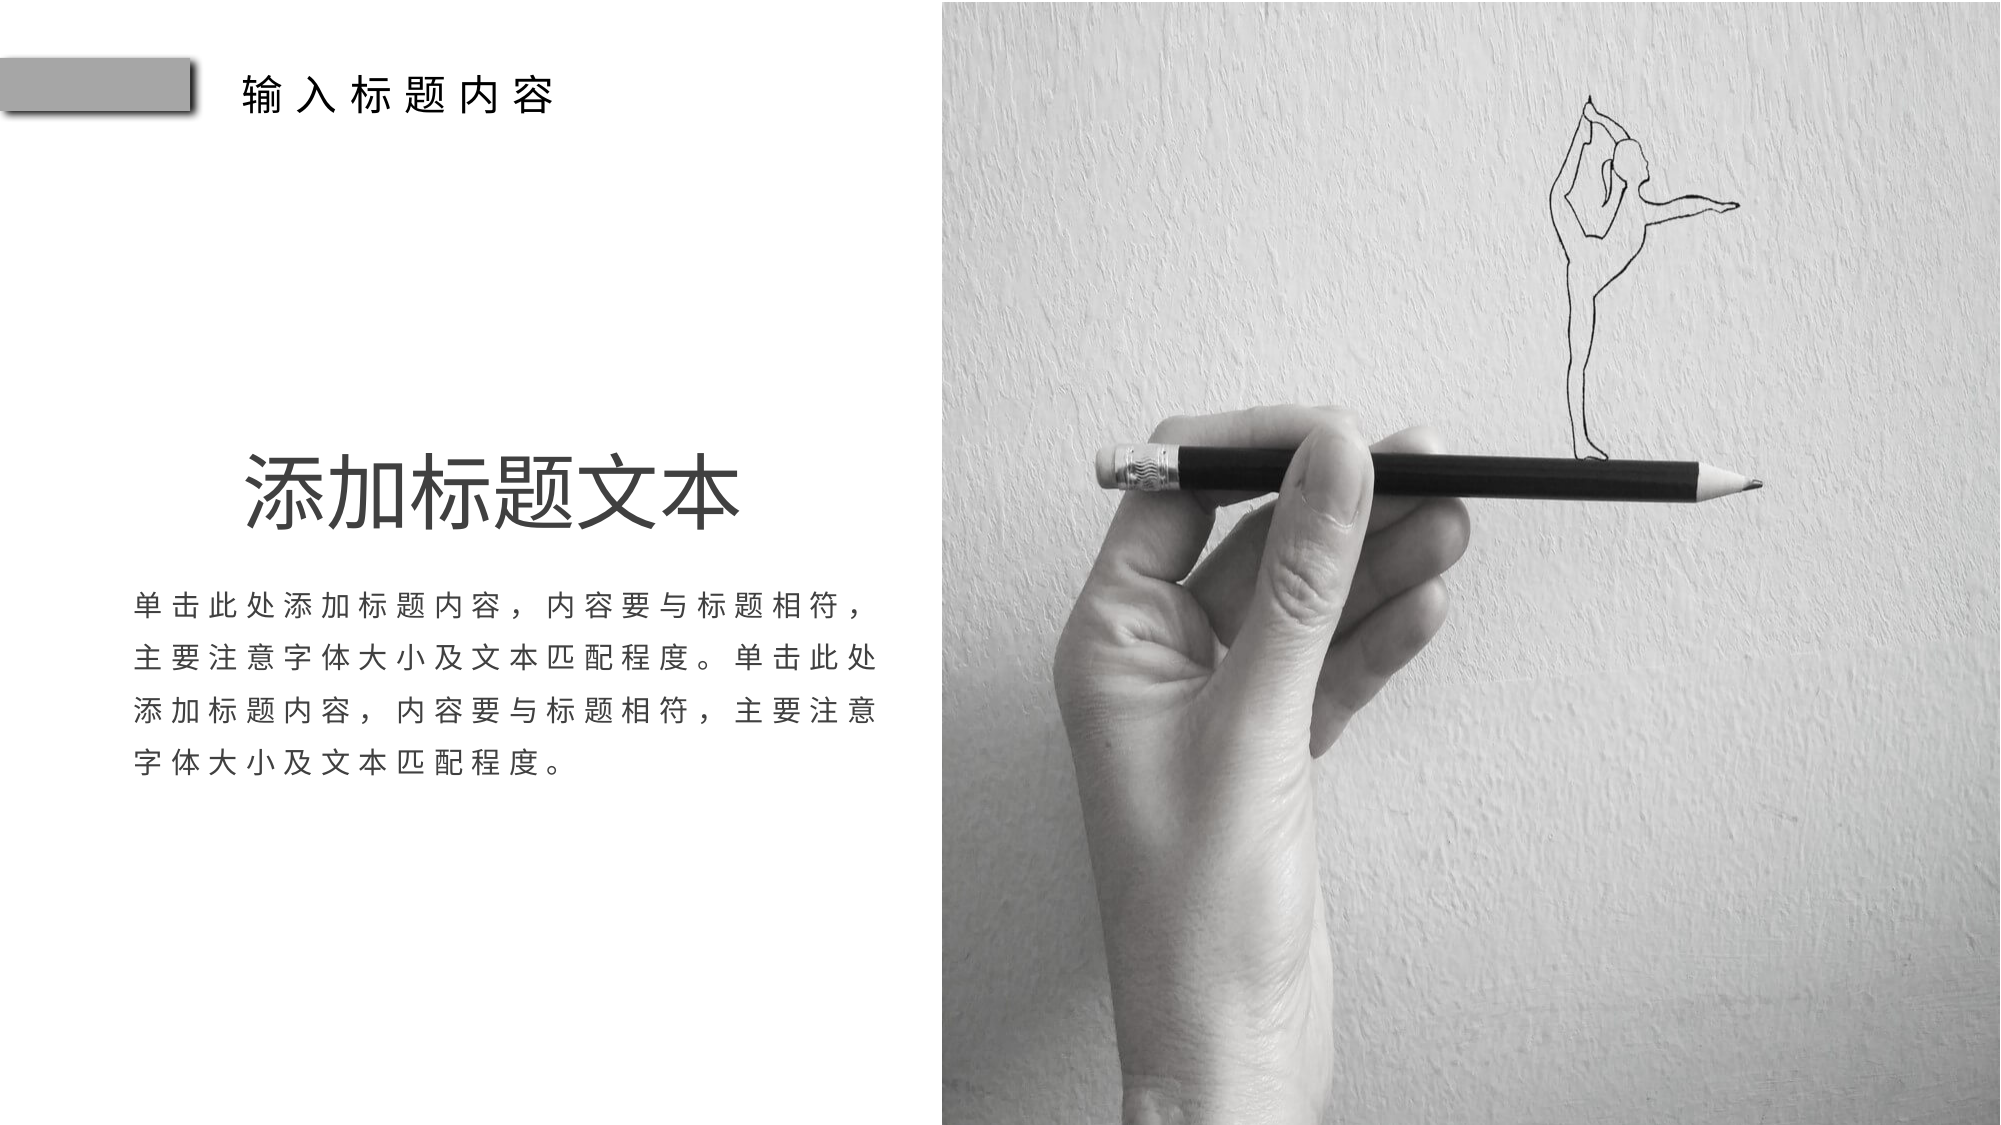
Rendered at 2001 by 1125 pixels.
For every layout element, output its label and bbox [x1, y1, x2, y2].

text_box [118, 382, 906, 786]
picture [942, 2, 2000, 1125]
